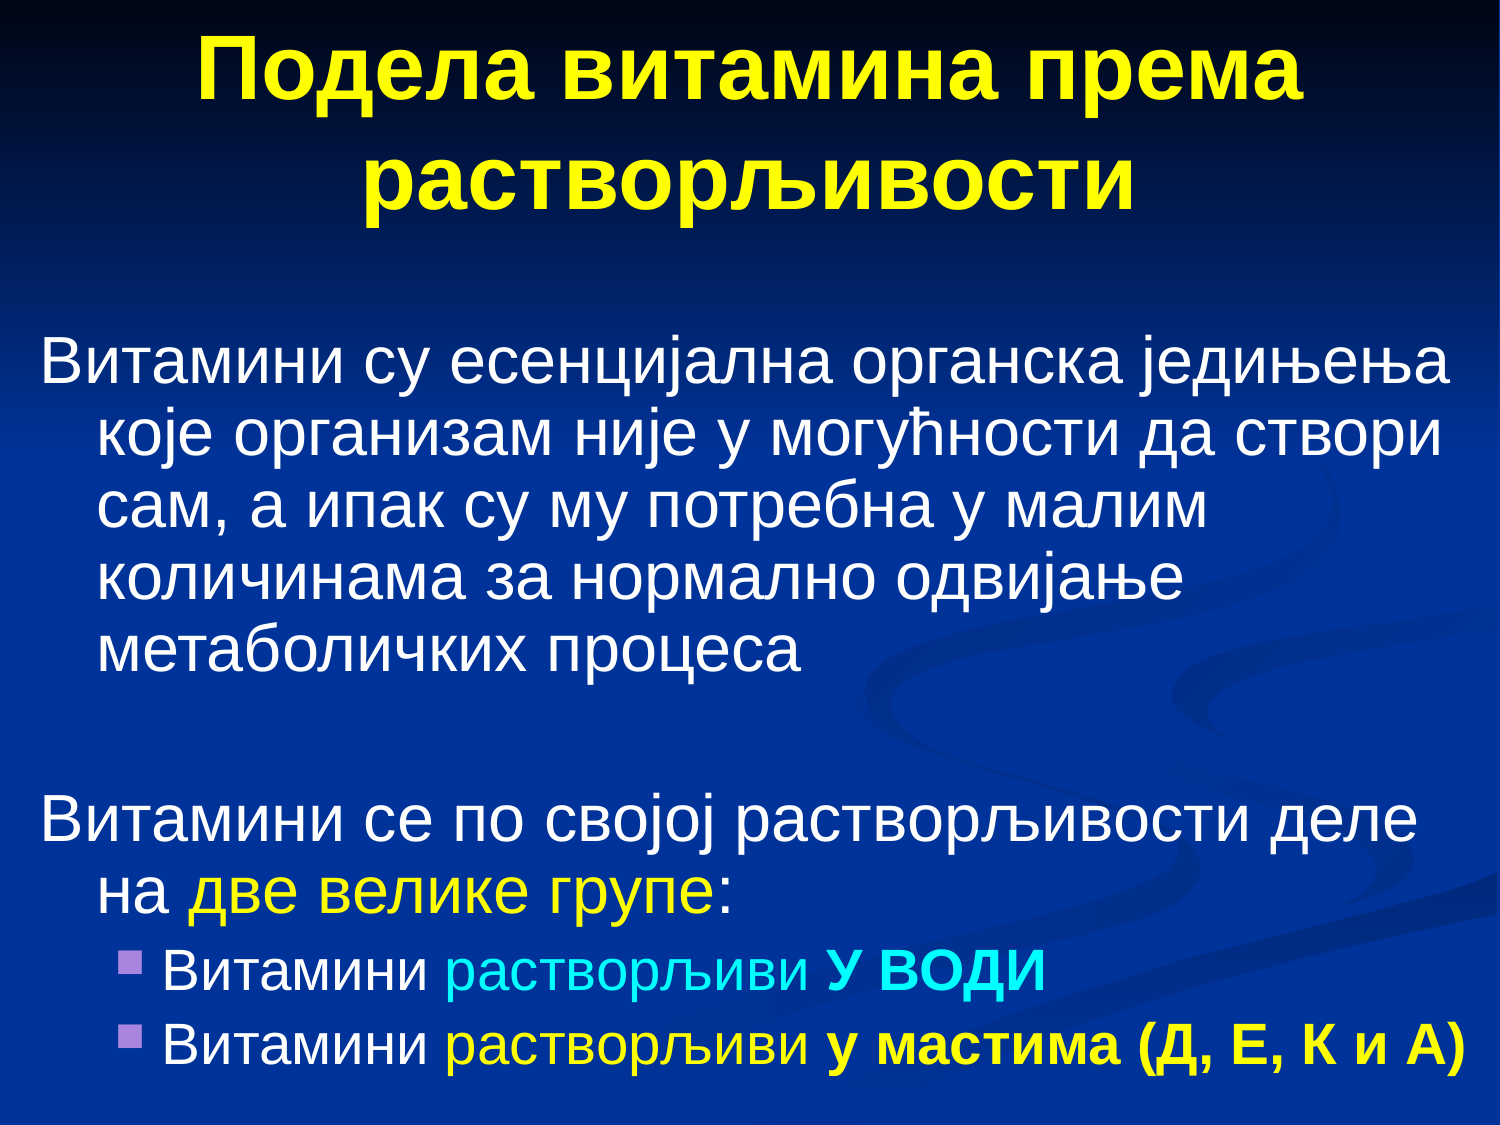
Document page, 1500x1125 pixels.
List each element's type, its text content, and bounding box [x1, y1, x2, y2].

list Витамини су есенцијална органска једињења које организам није у могућности да створи сам, а ипак су му потребна у малим количинама за нормално одвијање метаболичких процеса Витамини се по својој растворљивости деле на две велике групе: Витамини растворљиви У ВОДИ Витамини растворљиви у мастима (Д, Е, К и А) [24, 224, 1500, 1125]
title Подела витамина према растворљивости [0, 0, 1500, 235]
